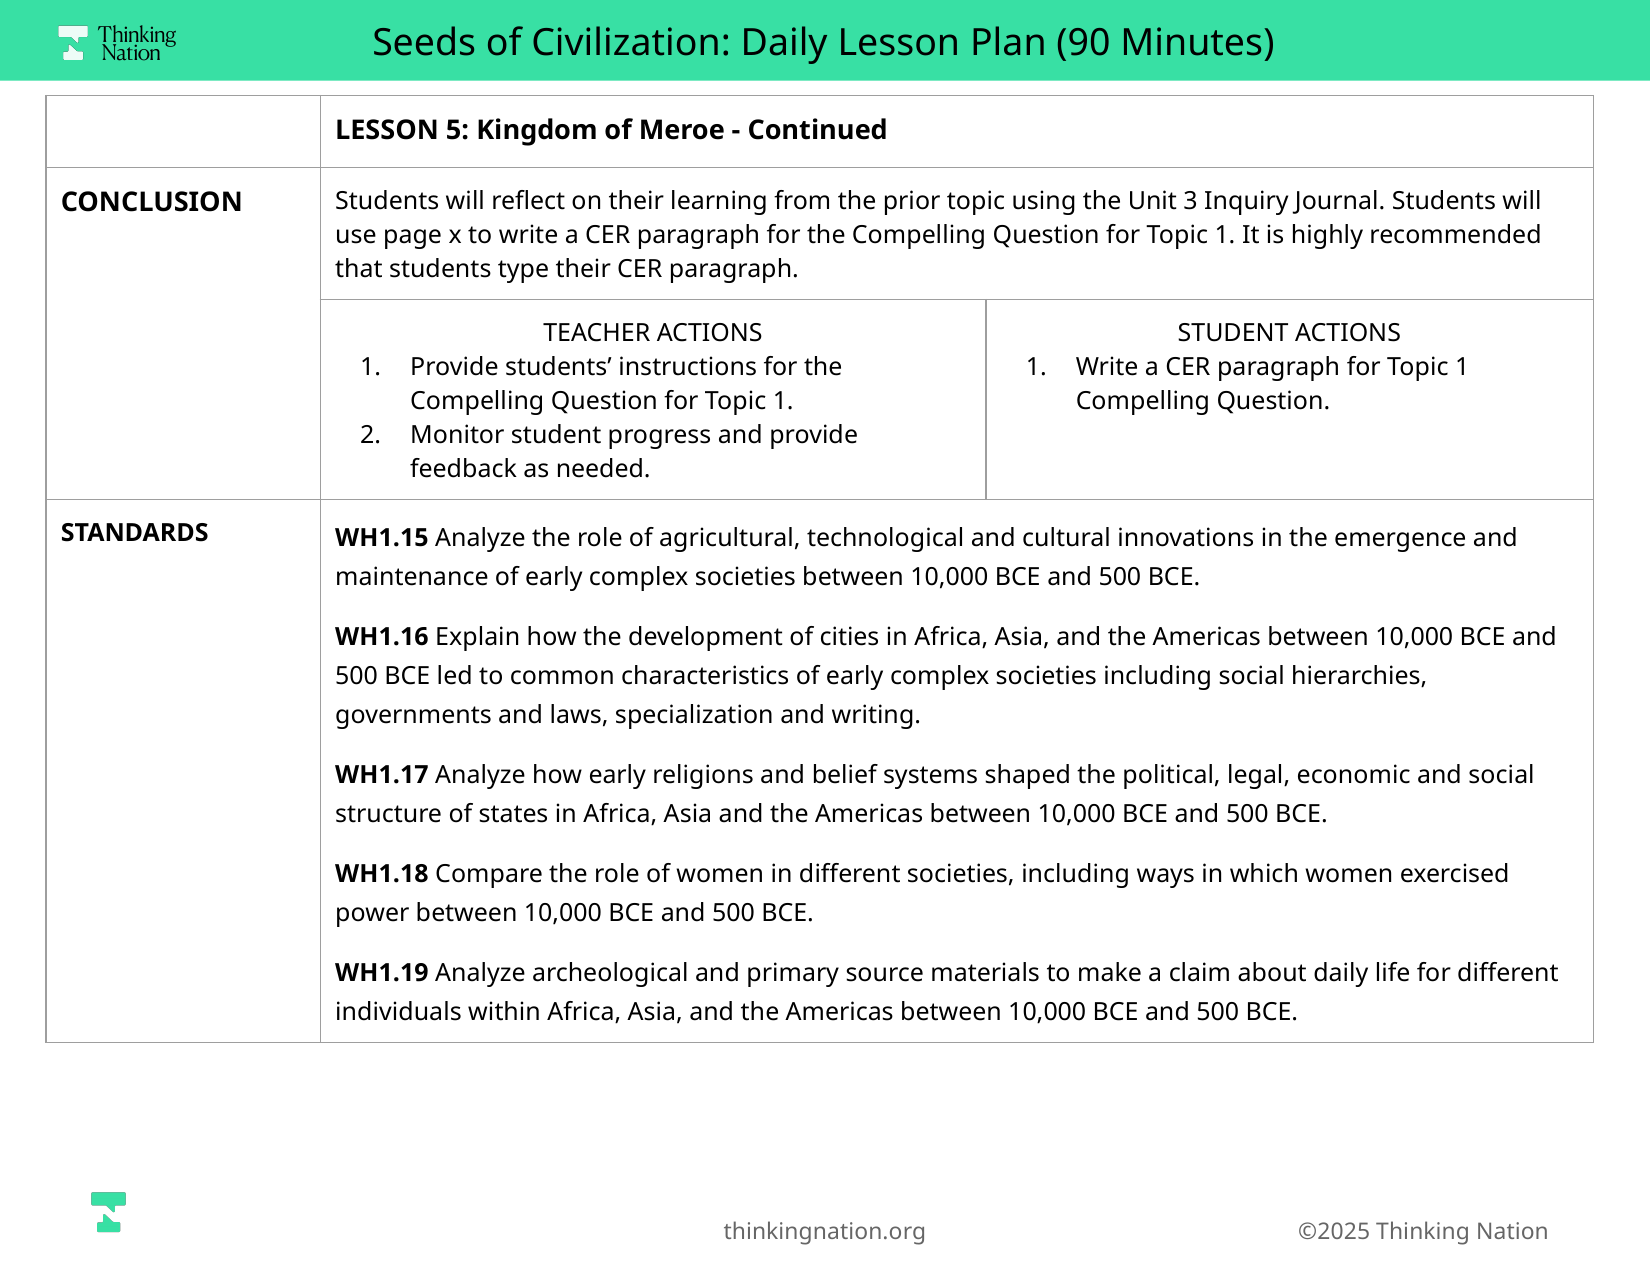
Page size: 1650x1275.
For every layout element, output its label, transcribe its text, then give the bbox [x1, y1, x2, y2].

table_cell STANDARDS [47, 500, 320, 1042]
picture [45, 14, 180, 85]
table_cell WH1.15 Analyze the role of agricultural, technological and cultural innovations in the emergence and maintenance of early complex societies between 10,000 BCE and 500 BCE. WH1.16 Explain how the development of cities in Africa, Asia, and the Americas between 10,000 BCE and 500 BCE led to common characteristics of early complex societies including social hierarchies, governments and laws, specialization and writing. WH1.17 Analyze how early religions and belief systems shaped the political, legal, economic and social structure of states in Africa, Asia and the Americas between 10,000 BCE and 500 BCE. WH1.18 Compare the role of women in different societies, including ways in which women exercised power between 10,000 BCE and 500 BCE. WH1.19 Analyze archeological and primary source materials to make a claim about daily life for different individuals within Africa, Asia, and the Americas between 10,000 BCE and 500 BCE. [321, 500, 1593, 1042]
text_box thinkingnation.org [629, 1200, 1021, 1240]
table_cell CONCLUSION [47, 168, 320, 499]
table_cell STUDENT ACTIONS Write a CER paragraph for Topic 1 Compelling Question. [987, 300, 1593, 499]
table_header LESSON 5: Kingdom of Meroe - Continued [321, 96, 1593, 167]
table_header [47, 96, 320, 167]
text_box Seeds of Civilization: Daily Lesson Plan (90 Minutes) [0, 0, 1650, 81]
text_box ©2025 Thinking Nation [1174, 1200, 1566, 1240]
table_cell Students will reflect on their learning from the prior topic using the Unit 3 Inquiry Journal. Students will use page x to write a CER paragraph for the Compelling Question for Topic 1. It is highly recommended that students type their CER paragraph. [321, 168, 1593, 299]
picture [80, 1184, 136, 1240]
table_cell TEACHER ACTIONS Provide students’ instructions for the Compelling Question for Topic 1. Monitor student progress and provide feedback as needed. [321, 300, 985, 499]
